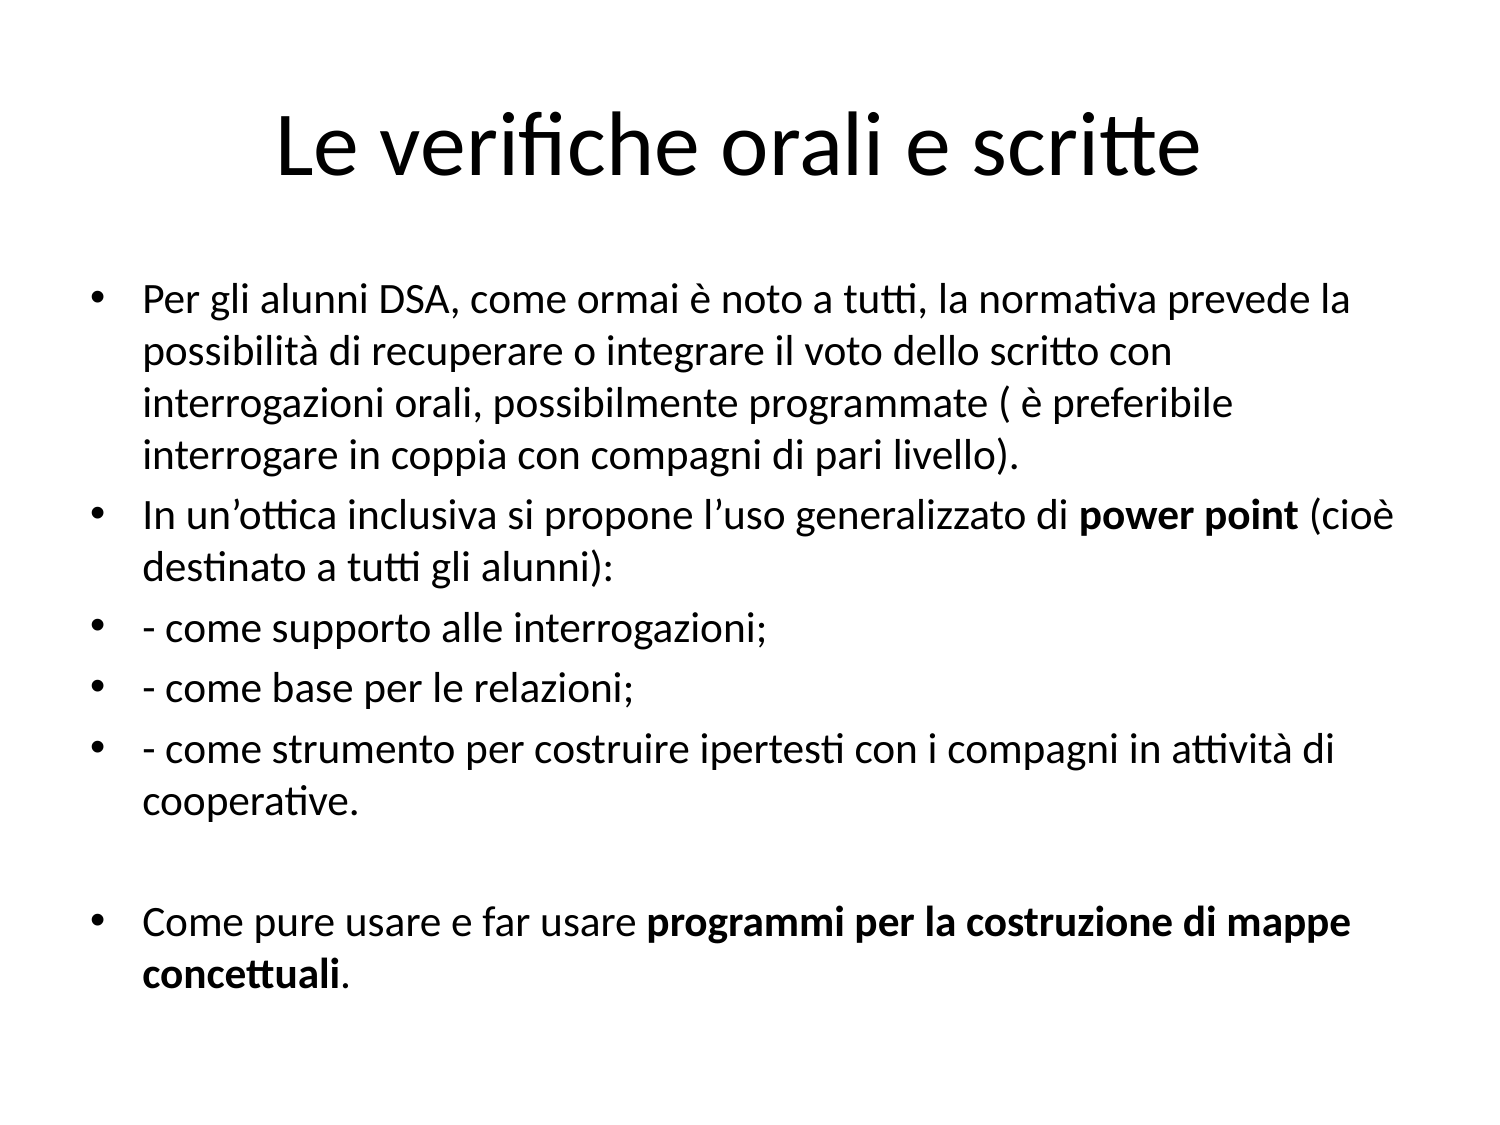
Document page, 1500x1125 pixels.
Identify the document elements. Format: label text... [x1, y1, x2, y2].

title Le verifiche orali e scritte [75, 45, 1425, 233]
list Per gli alunni DSA, come ormai è noto a tutti, la normativa prevede la possibilità di recuperare o integrare il voto dello scritto con interrogazioni orali, possibilmente programmate ( è preferibile interrogare in coppia con compagni di pari livello). In un’ottica inclusiva si propone l’uso generalizzato di power point (cioè destinato a tutti gli alunni): - come supporto alle interrogazioni; - come base per le relazioni; - come strumento per costruire ipertesti con i compagni in attività di cooperative. Come pure usare e far usare programmi per la costruzione di mappe concettuali. [75, 262, 1425, 1005]
